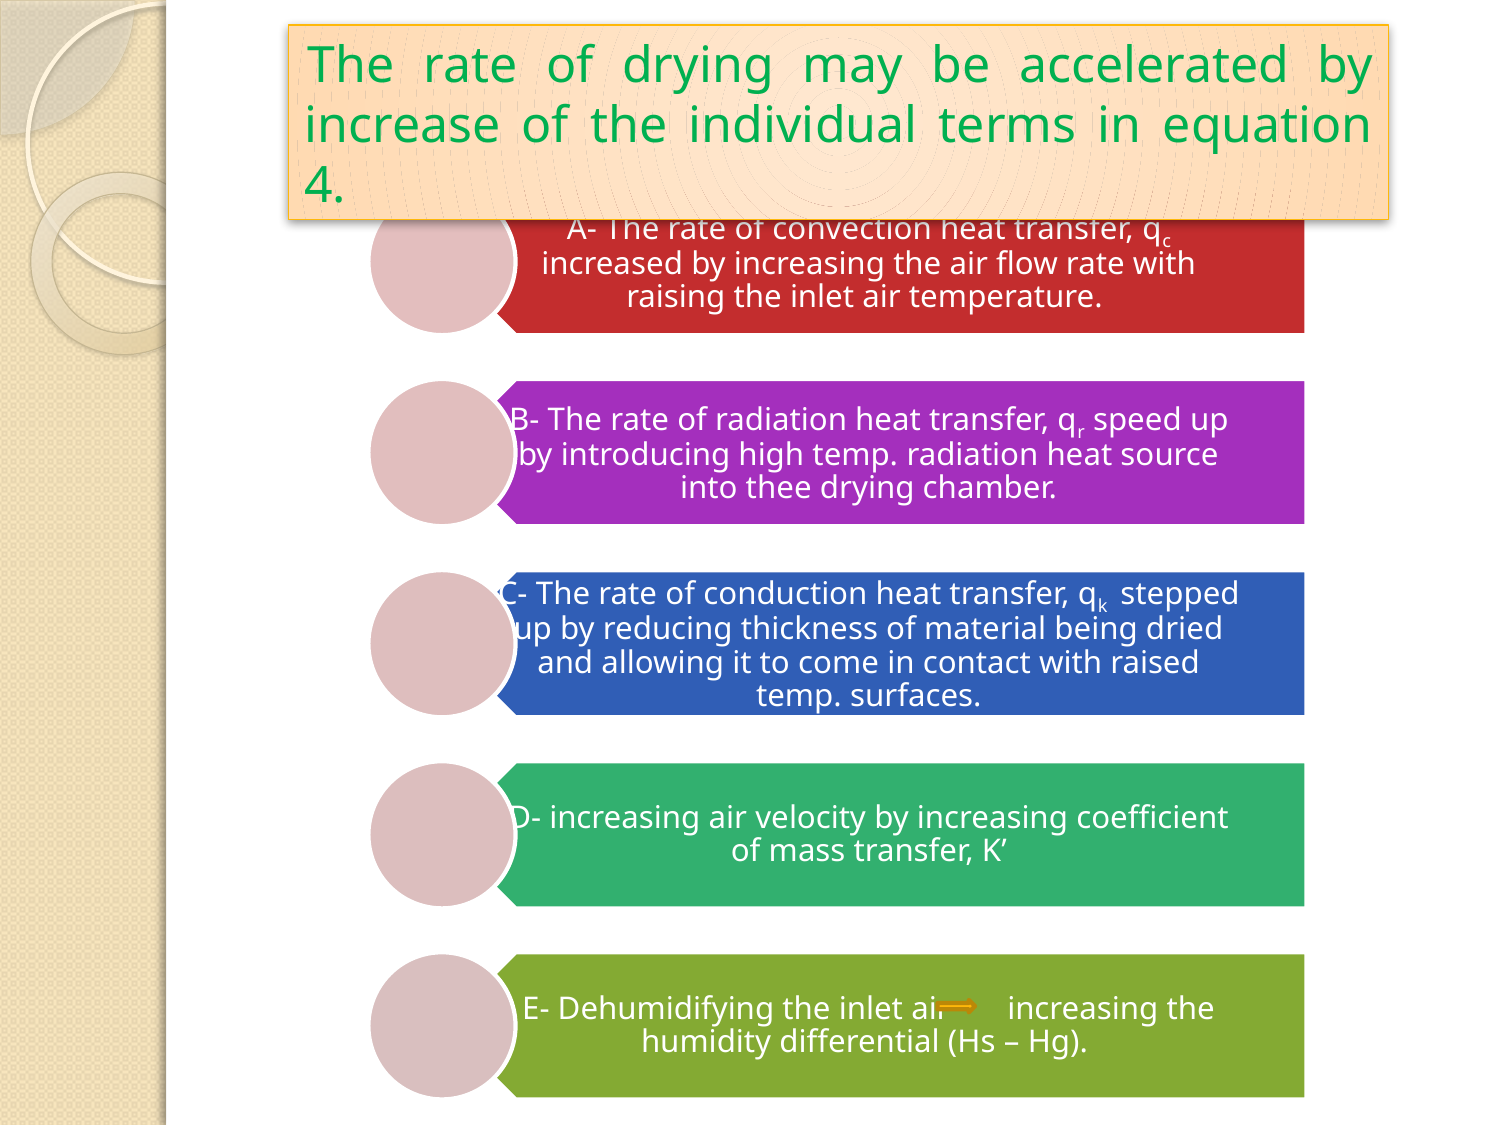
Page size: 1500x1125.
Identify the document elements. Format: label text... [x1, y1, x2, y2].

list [187, 187, 1488, 1101]
text_box The rate of drying may be accelerated by increase of the individual terms in equation 4. [288, 24, 1389, 184]
